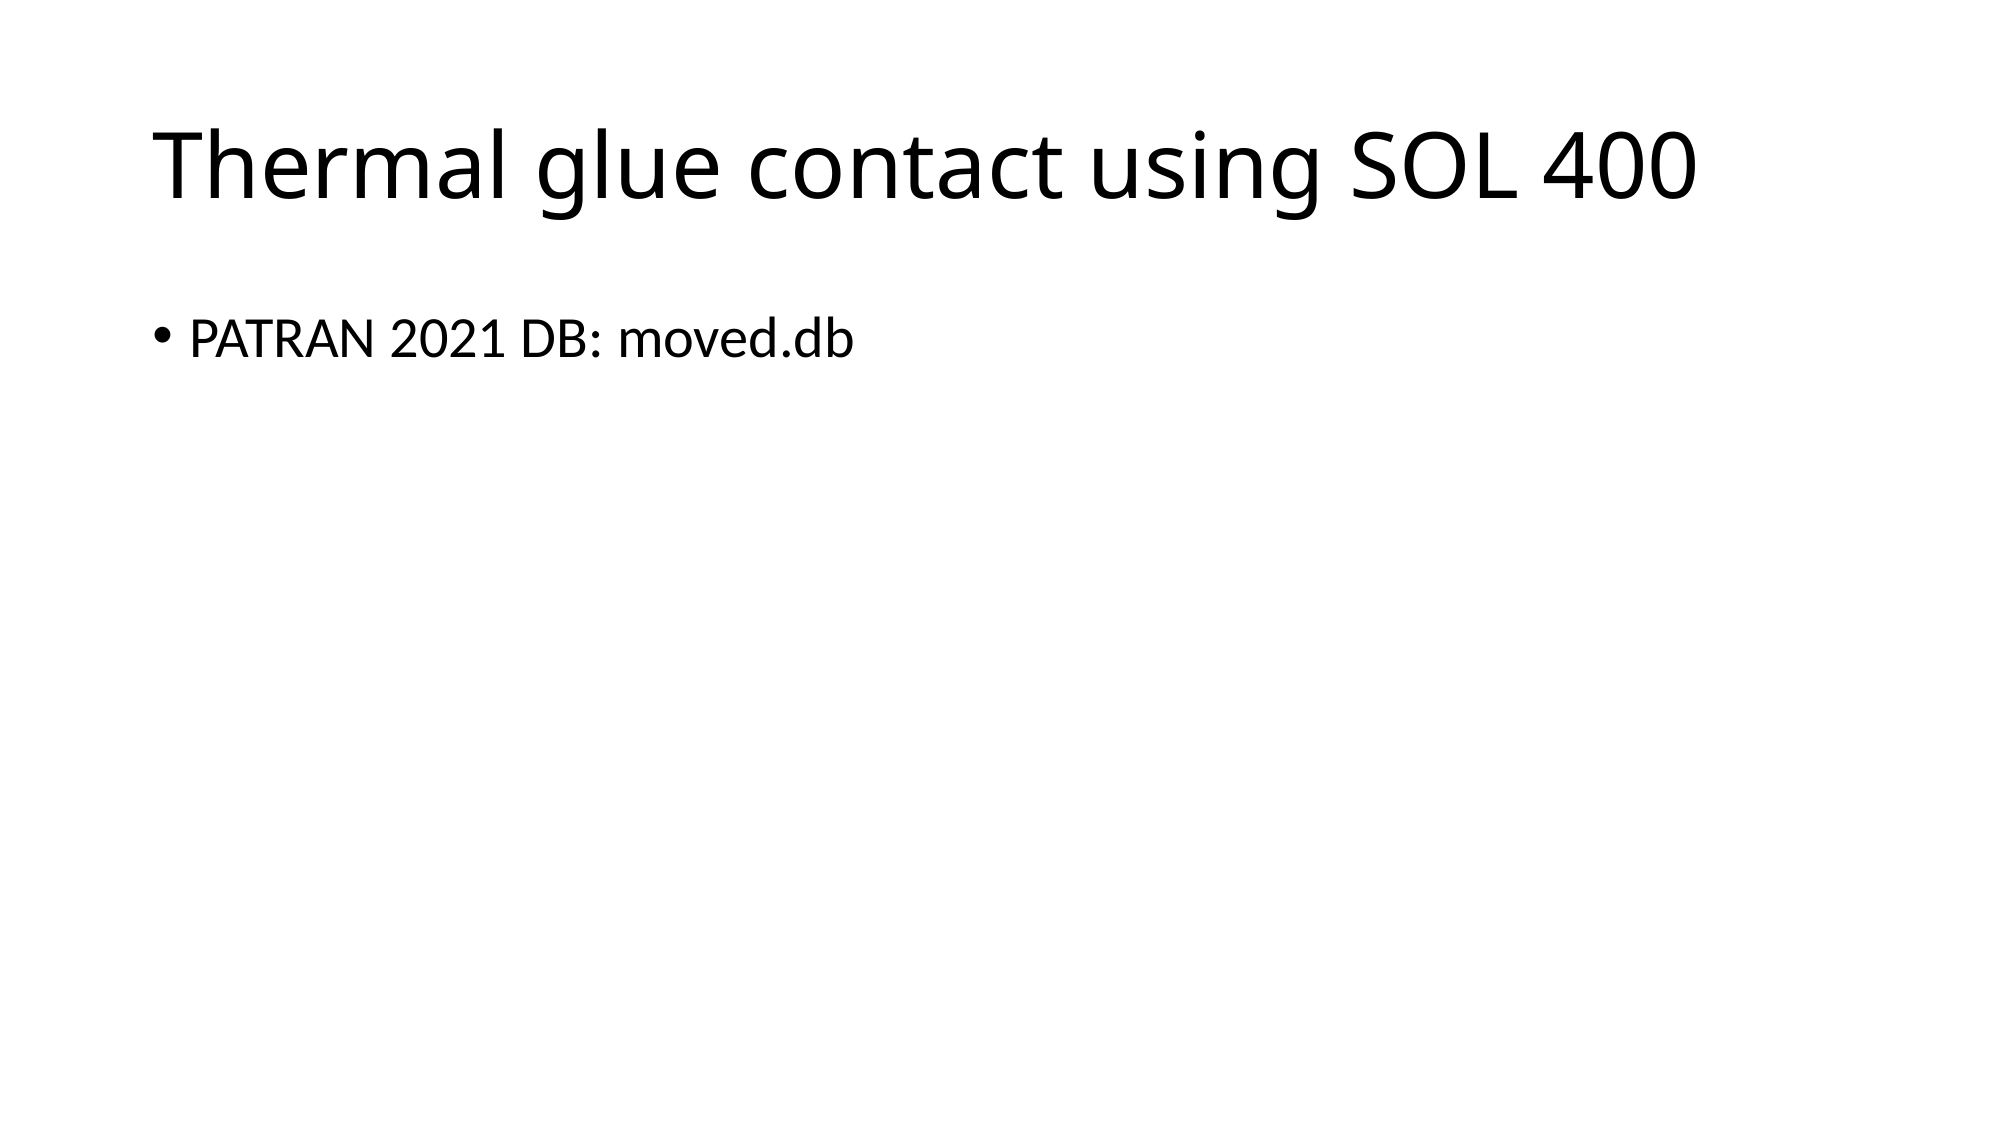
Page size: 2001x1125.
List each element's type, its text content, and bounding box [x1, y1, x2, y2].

title Thermal glue contact using SOL 400 [137, 59, 1863, 278]
list PATRAN 2021 DB: moved.db [137, 299, 1863, 1014]
